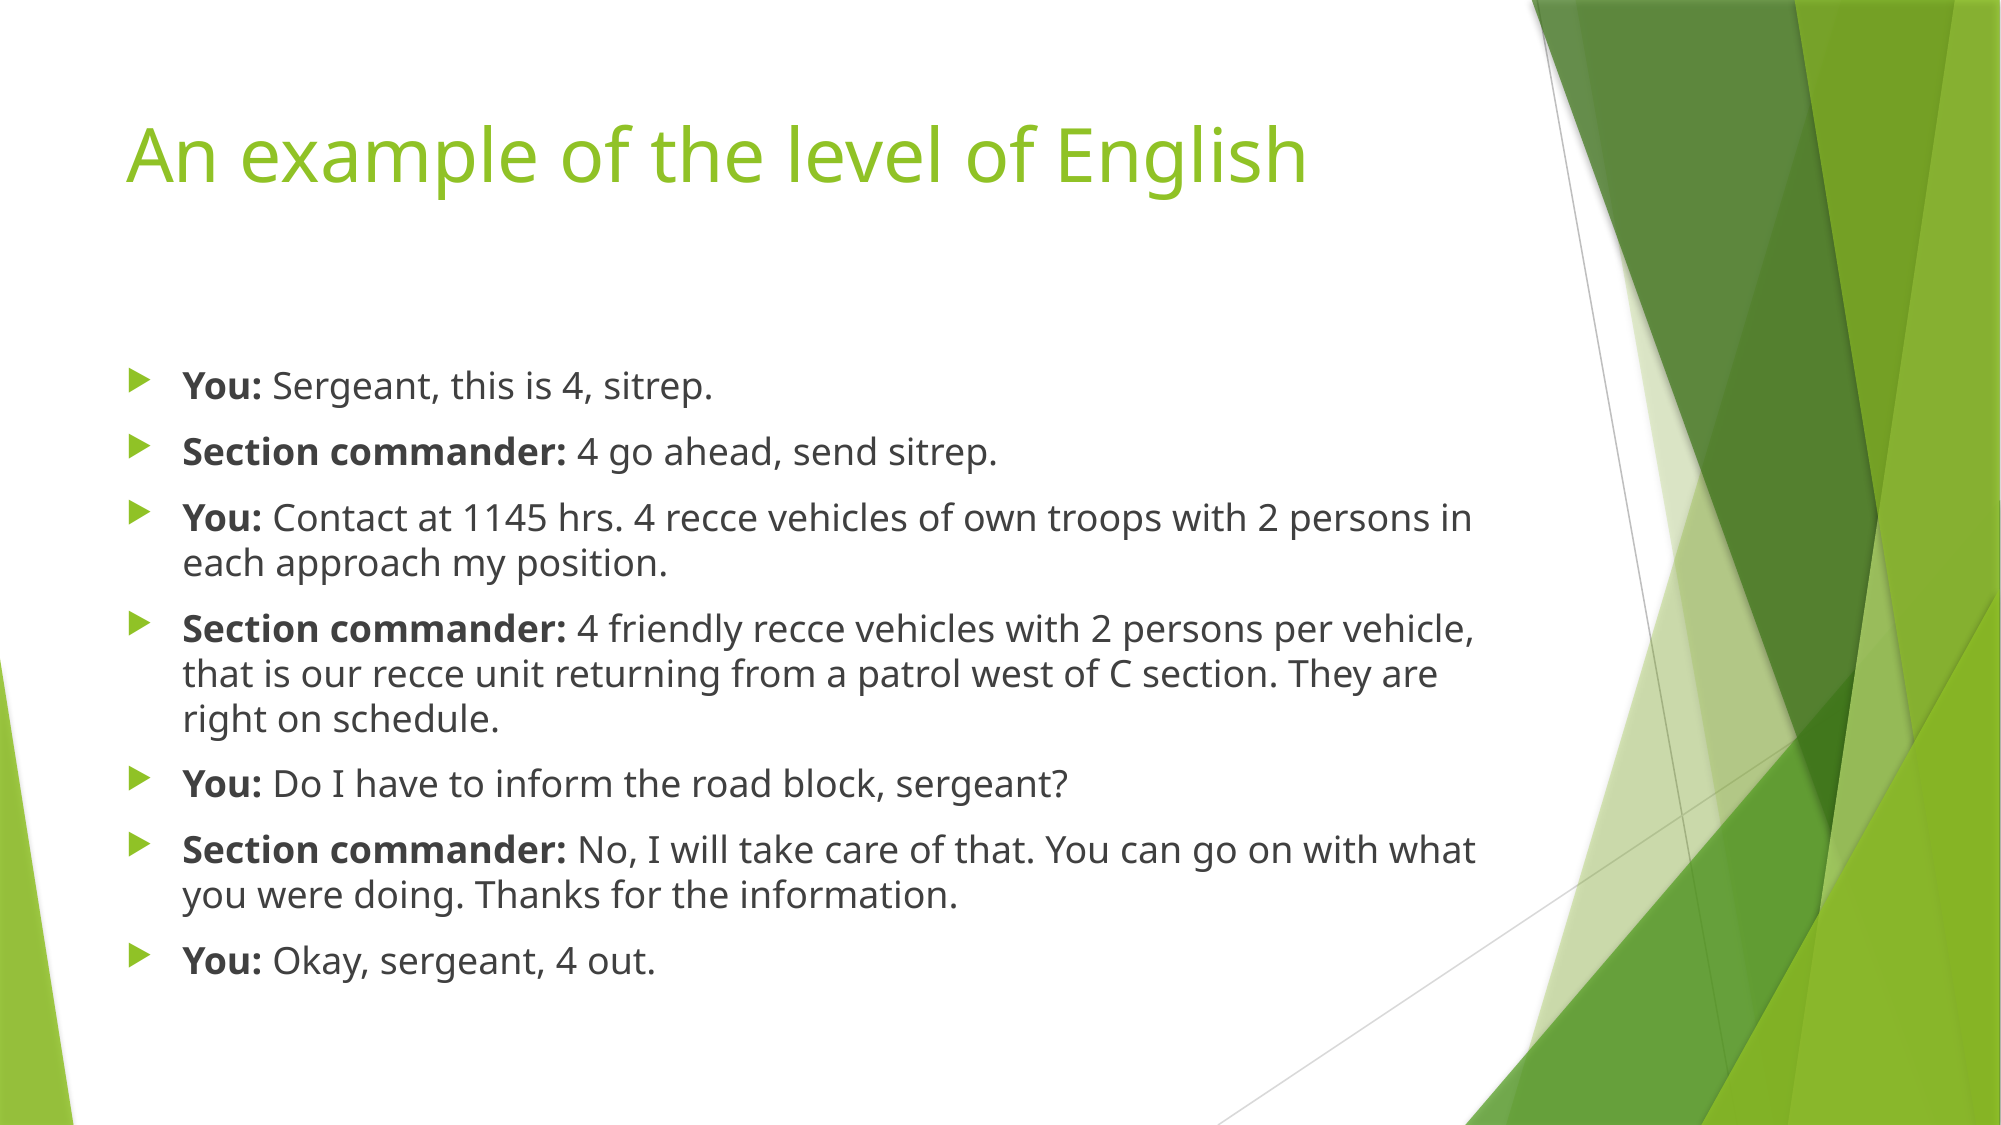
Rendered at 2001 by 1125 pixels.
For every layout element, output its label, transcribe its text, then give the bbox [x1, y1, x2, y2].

title An example of the level of English [111, 99, 1522, 317]
list You: Sergeant, this is 4, sitrep. Section commander: 4 go ahead, send sitrep. You: Contact at 1145 hrs. 4 recce vehicles of own troops with 2 persons in each approach my position. Section commander: 4 friendly recce vehicles with 2 persons per vehicle, that is our recce unit returning from a patrol west of C section. They are right on schedule. You: Do I have to inform the road block, sergeant? Section commander: No, I will take care of that. You can go on with what you were doing. Thanks for the information. You: Okay, sergeant, 4 out. [111, 354, 1522, 992]
